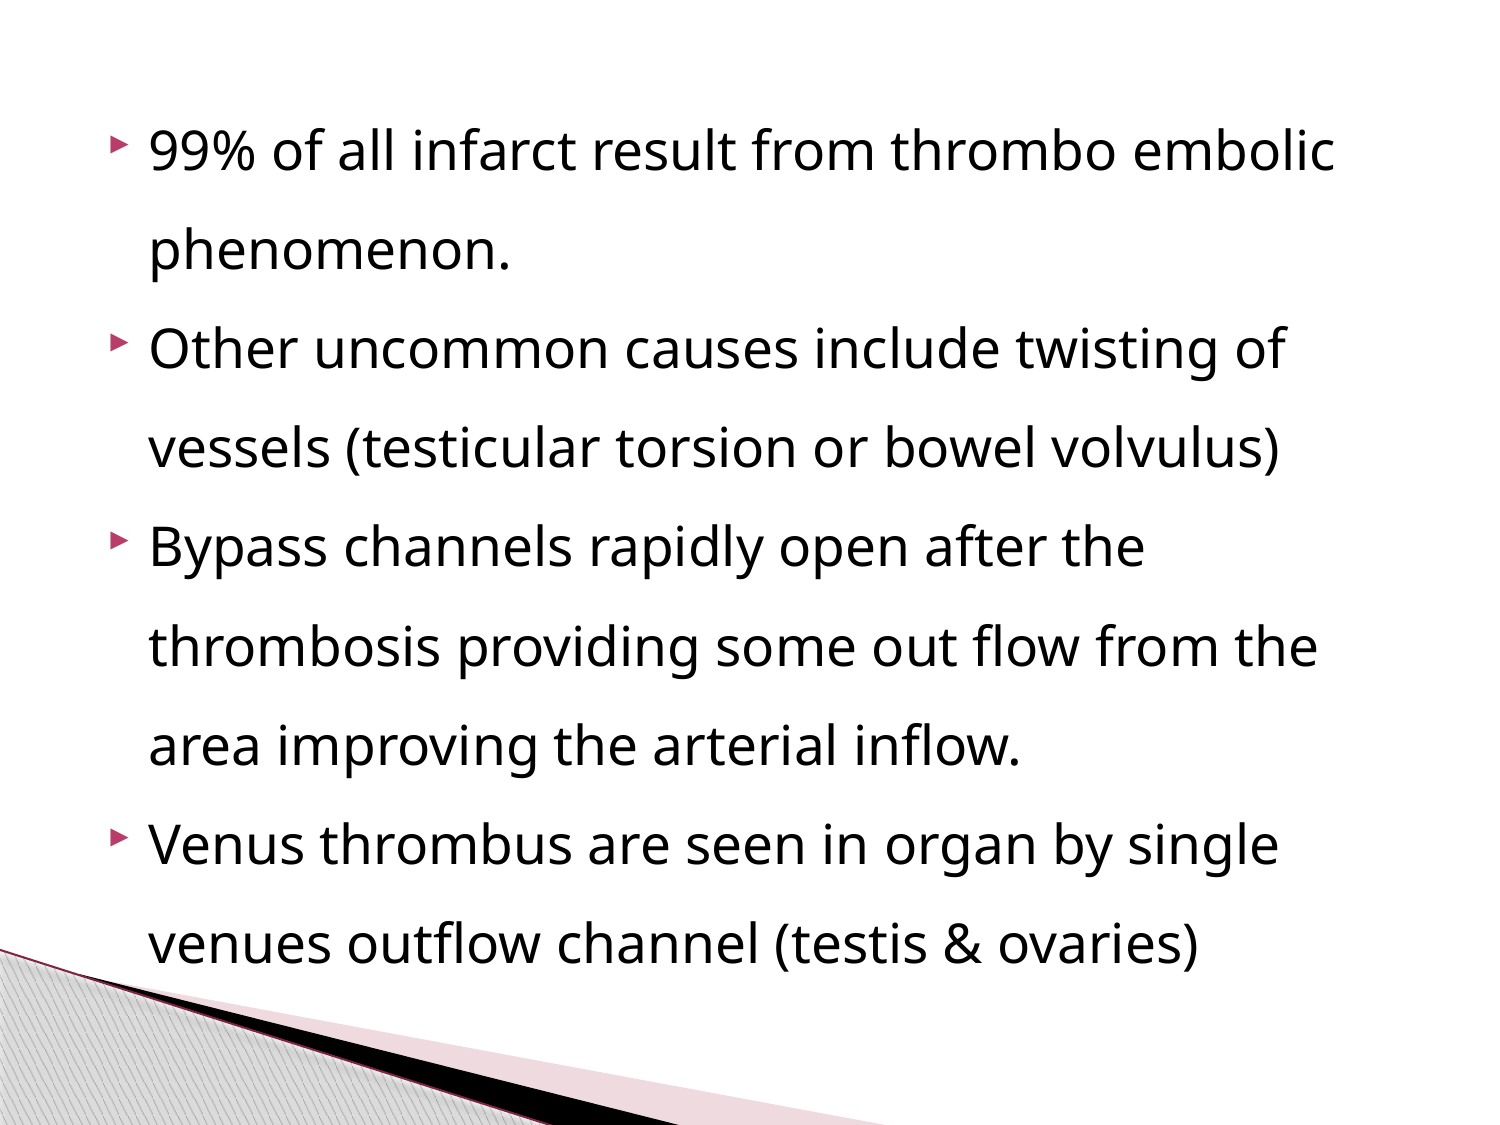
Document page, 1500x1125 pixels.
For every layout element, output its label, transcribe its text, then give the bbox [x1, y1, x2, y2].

list 99% of all infarct result from thrombo embolic phenomenon. Other uncommon causes include twisting of vessels (testicular torsion or bowel volvulus) Bypass channels rapidly open after the thrombosis providing some out flow from the area improving the arterial inflow. Venus thrombus are seen in organ by single venues outflow channel (testis & ovaries) [75, 75, 1425, 986]
